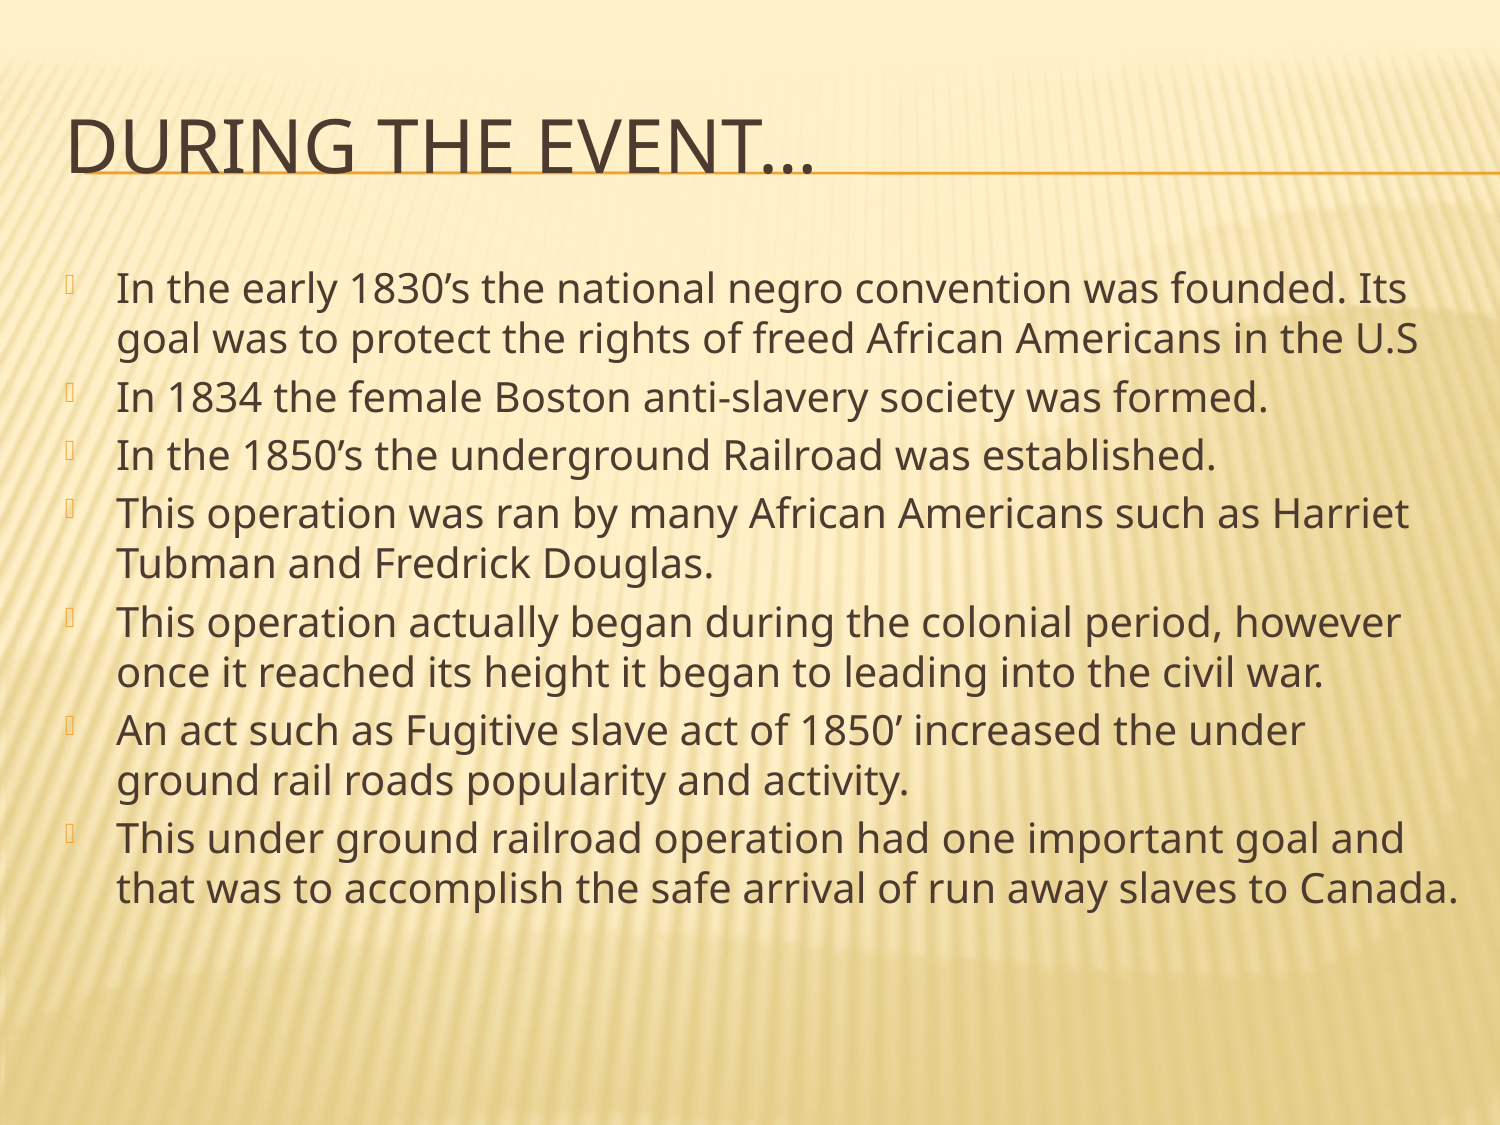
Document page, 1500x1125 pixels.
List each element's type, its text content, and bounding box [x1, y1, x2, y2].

list In the early 1830’s the national negro convention was founded. Its goal was to protect the rights of freed African Americans in the U.S In 1834 the female Boston anti-slavery society was formed. In the 1850’s the underground Railroad was established. This operation was ran by many African Americans such as Harriet Tubman and Fredrick Douglas. This operation actually began during the colonial period, however once it reached its height it began to leading into the civil war. An act such as Fugitive slave act of 1850’ increased the under ground rail roads popularity and activity. This under ground railroad operation had one important goal and that was to accomplish the safe arrival of run away slaves to Canada. [50, 254, 1475, 998]
title During the event… [50, 75, 1475, 213]
